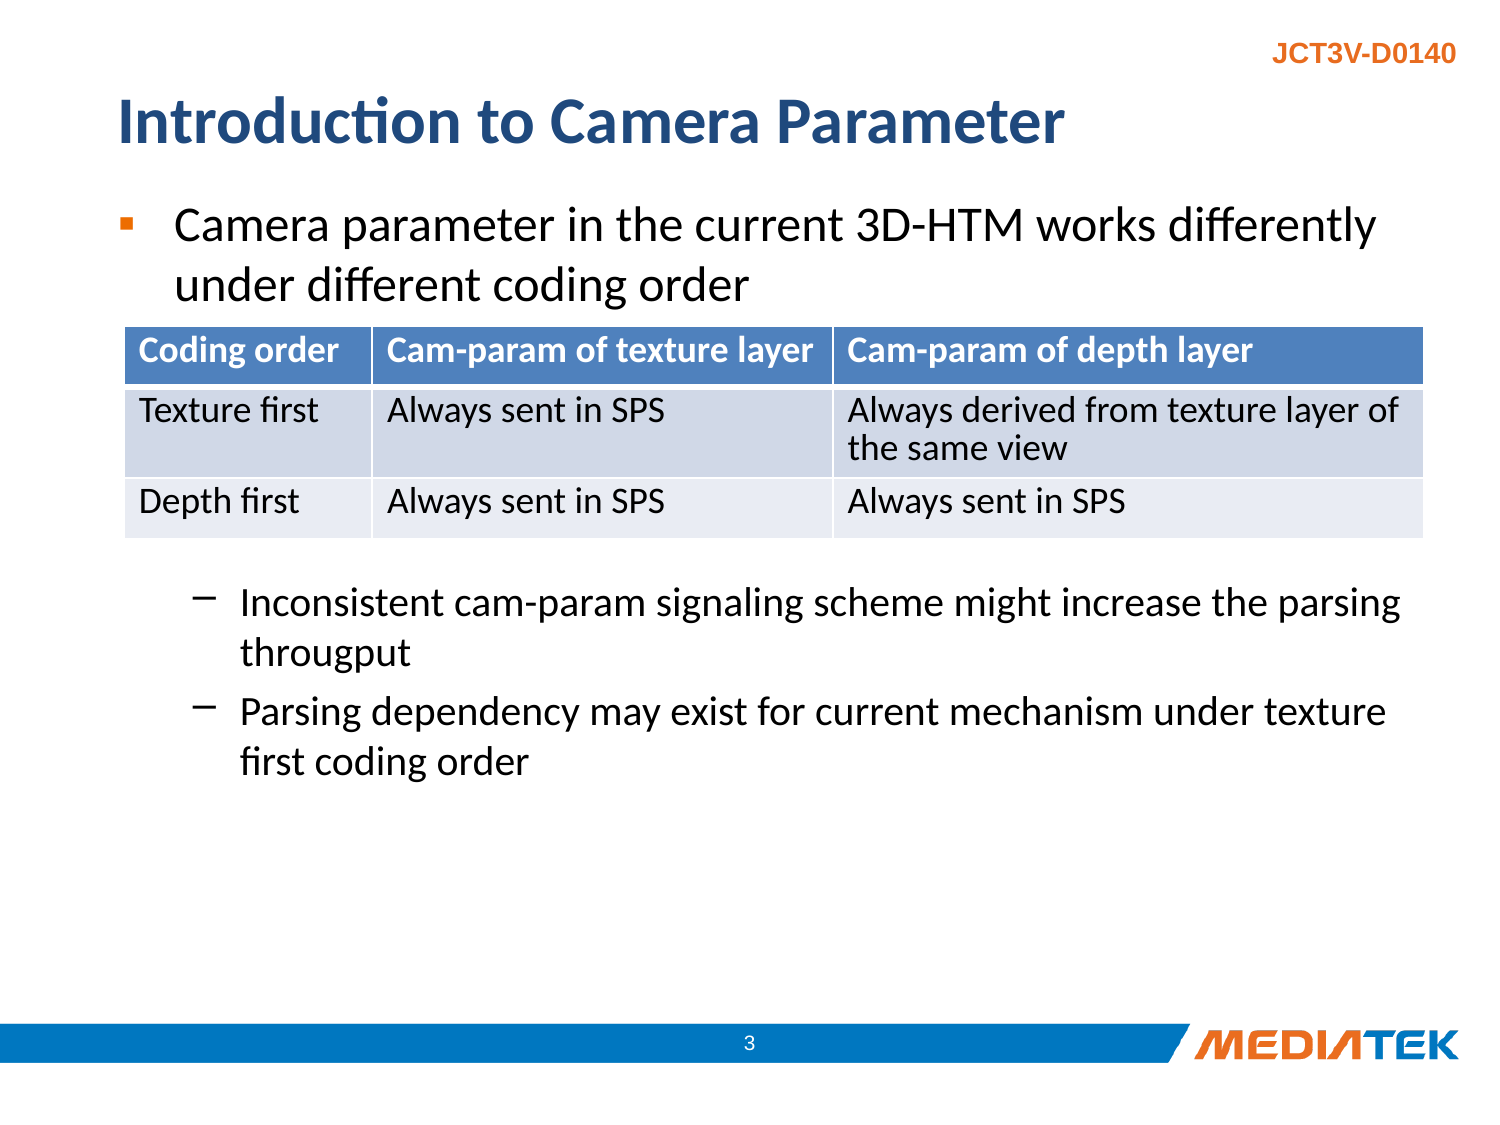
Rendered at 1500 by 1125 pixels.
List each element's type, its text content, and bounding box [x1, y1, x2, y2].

table_cell Depth first [125, 479, 371, 538]
picture [789, 1023, 1459, 1063]
table_cell Always sent in SPS [373, 390, 832, 477]
table_cell Texture first [125, 390, 371, 477]
table_cell Always derived from texture layer of the same view [834, 390, 1423, 477]
table_cell Always sent in SPS [834, 479, 1423, 538]
slide_number 2 [711, 1022, 789, 1090]
table_header Cam-param of texture layer [373, 327, 832, 384]
table_header Cam-param of depth layer [834, 327, 1423, 384]
list Camera parameter in the current 3D-HTM works differently under different coding order Inconsistent cam-param signaling scheme might increase the parsing througput Parsing dependency may exist for current mechanism under texture first coding order [102, 184, 1425, 998]
picture [0, 1023, 711, 1063]
table_header Coding order [125, 327, 371, 384]
title Introduction to Camera Parameter [101, 62, 1425, 172]
table_cell Always sent in SPS [373, 479, 832, 538]
